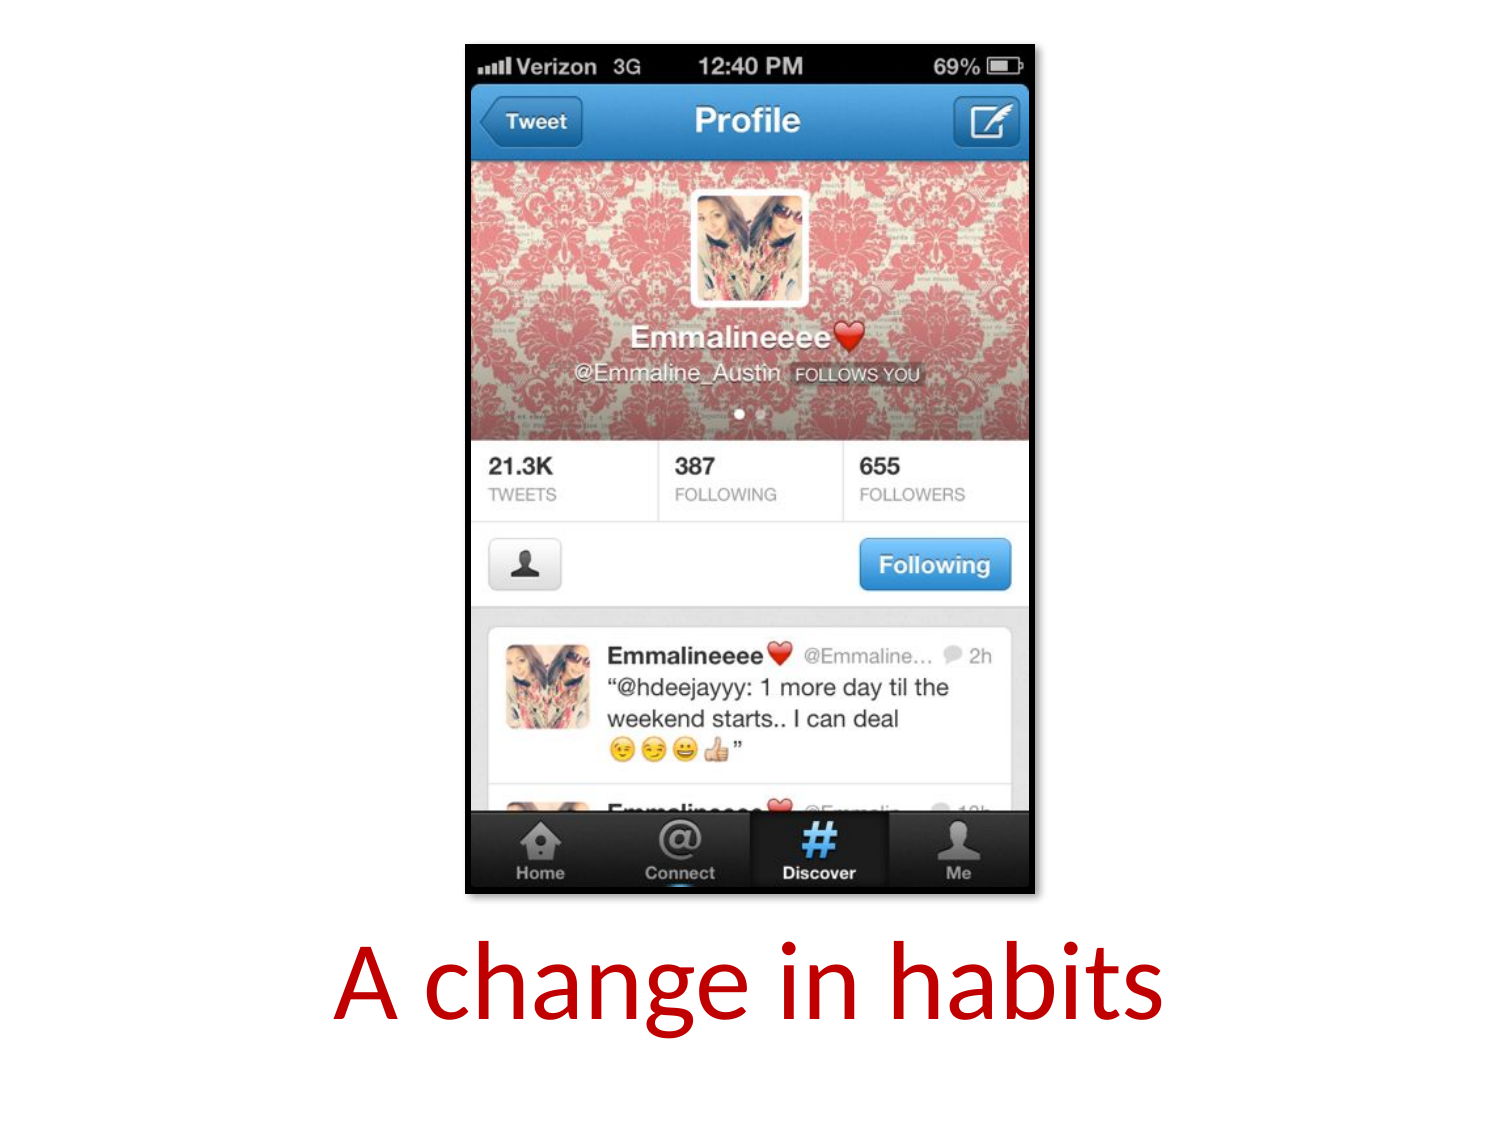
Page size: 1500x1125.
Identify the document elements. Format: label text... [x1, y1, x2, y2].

text_box A change in habits [137, 899, 1363, 1050]
picture [470, 49, 1029, 888]
